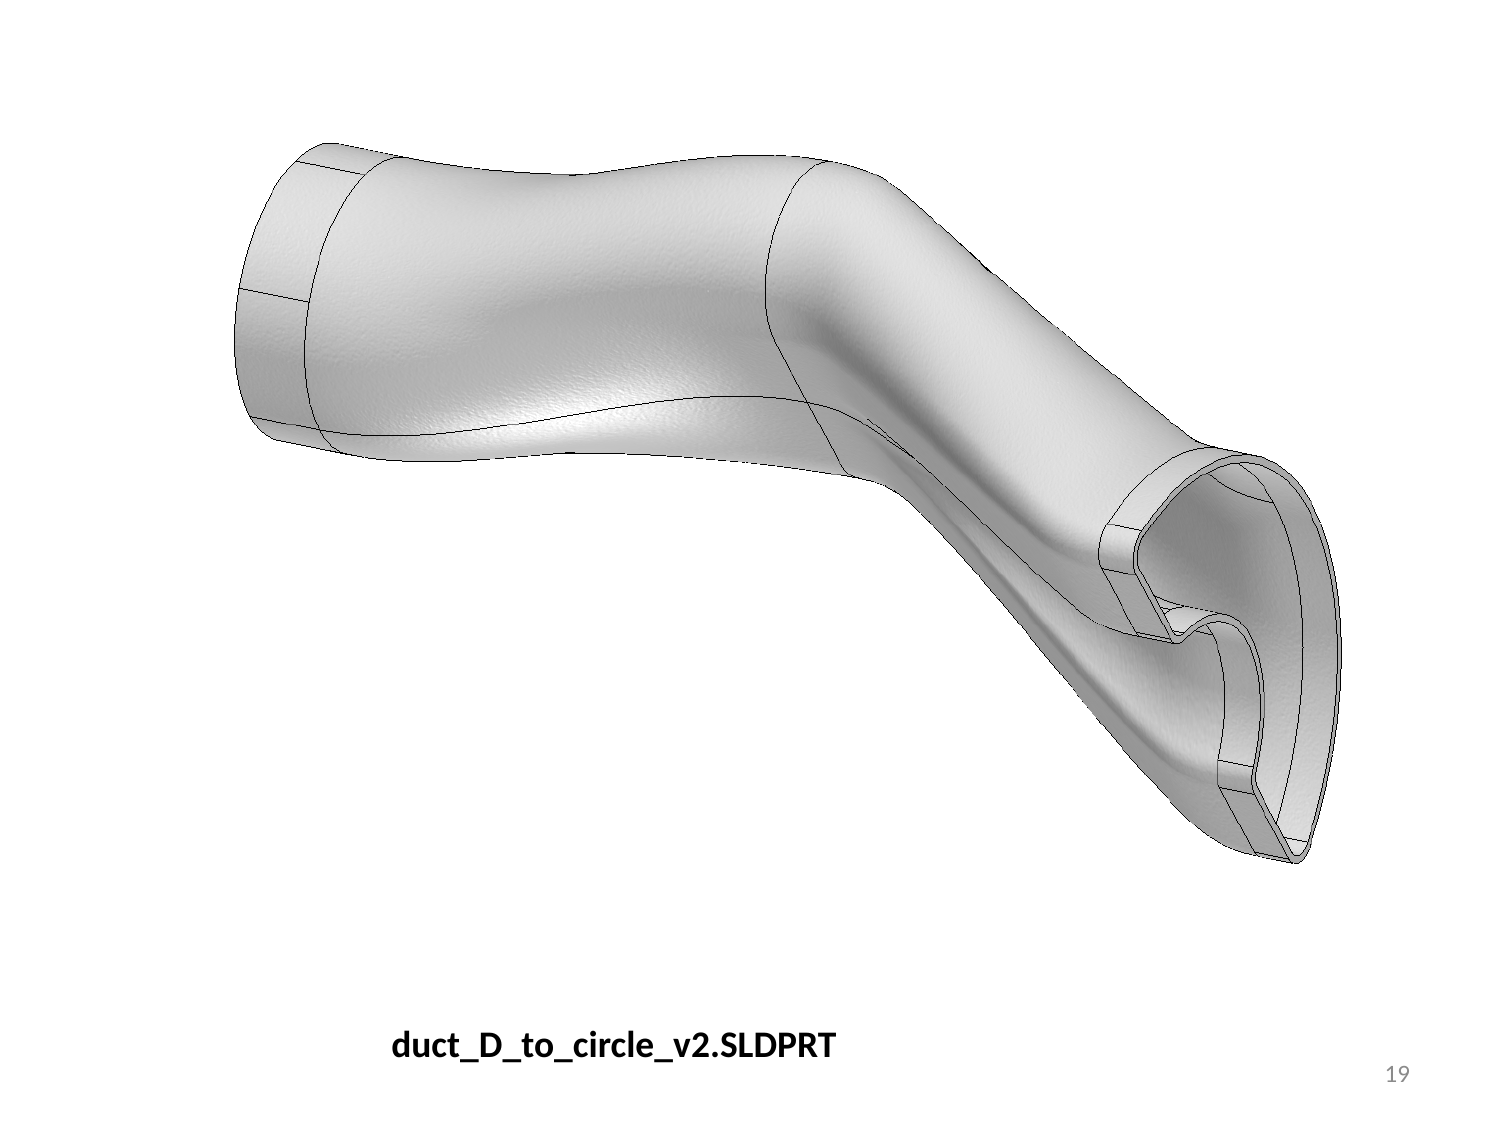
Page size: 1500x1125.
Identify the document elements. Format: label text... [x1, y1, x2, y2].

text_box duct_D_to_circle_v2.SLDPRT [376, 1012, 852, 1073]
picture [224, 124, 1360, 876]
slide_number 19 [1074, 1042, 1425, 1103]
